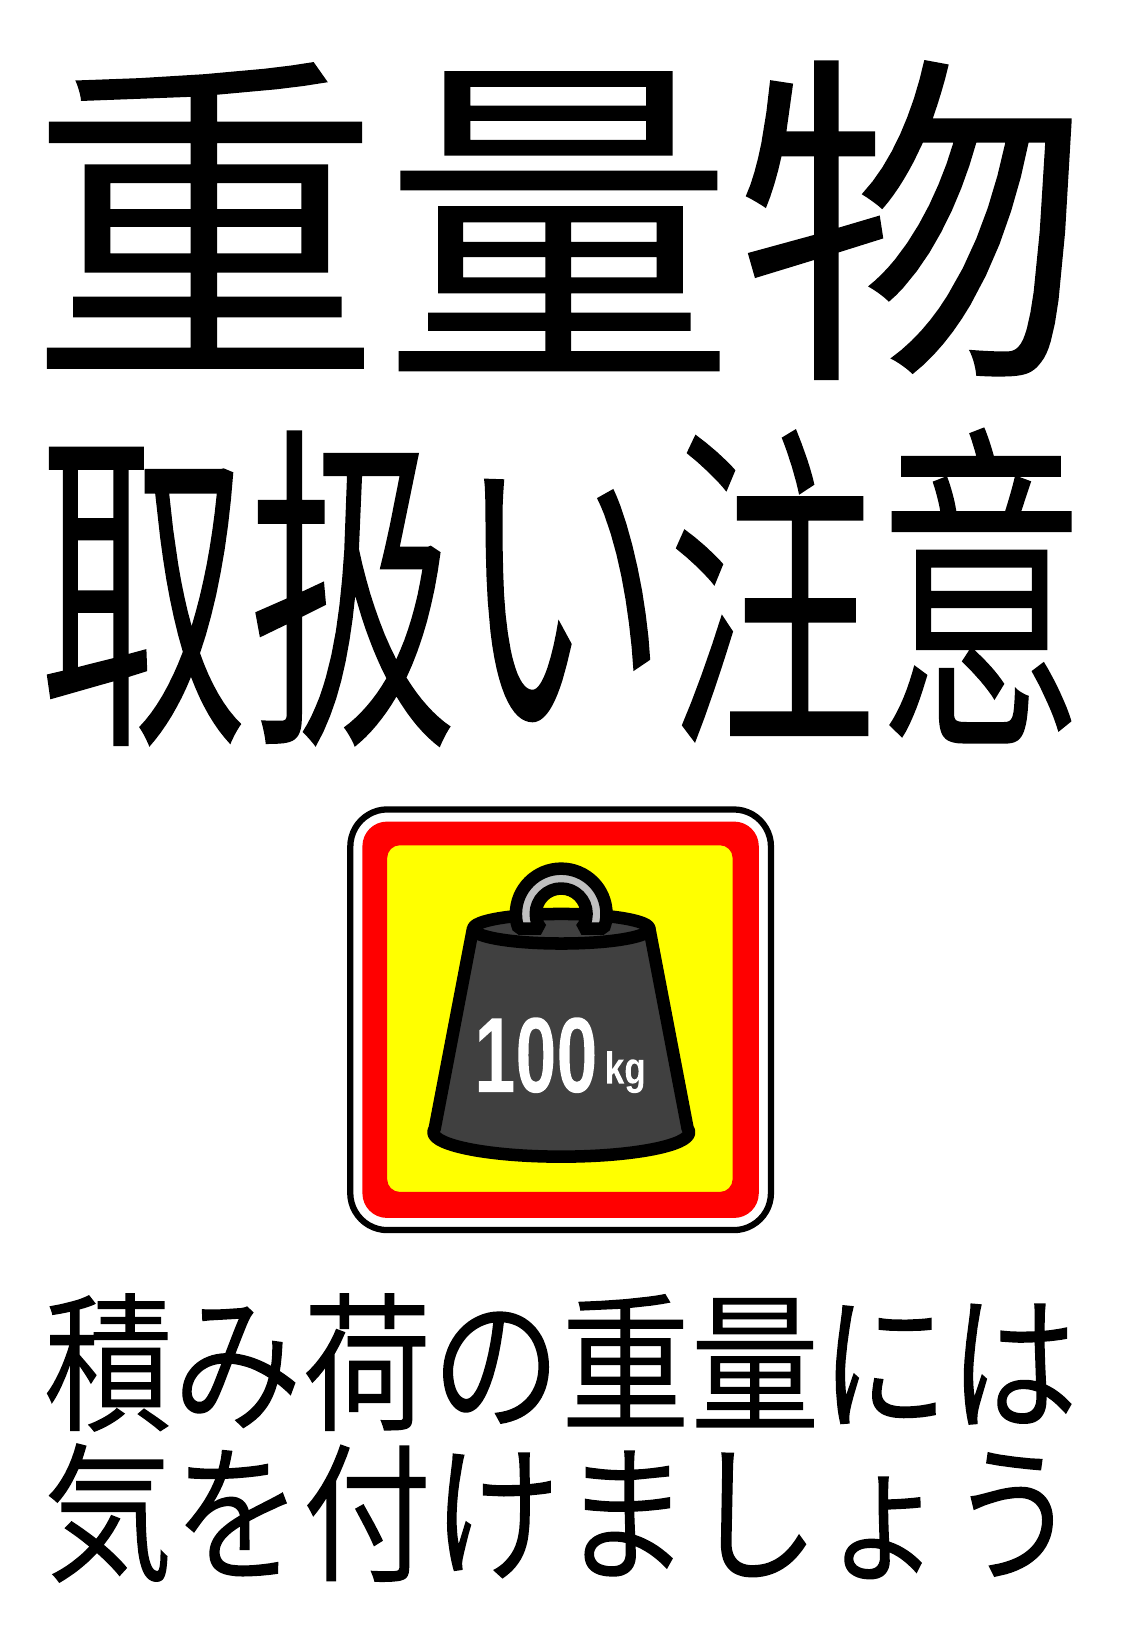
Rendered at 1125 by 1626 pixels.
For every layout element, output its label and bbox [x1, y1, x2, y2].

text_box [350, 809, 772, 1231]
text_box [46, 59, 1073, 748]
